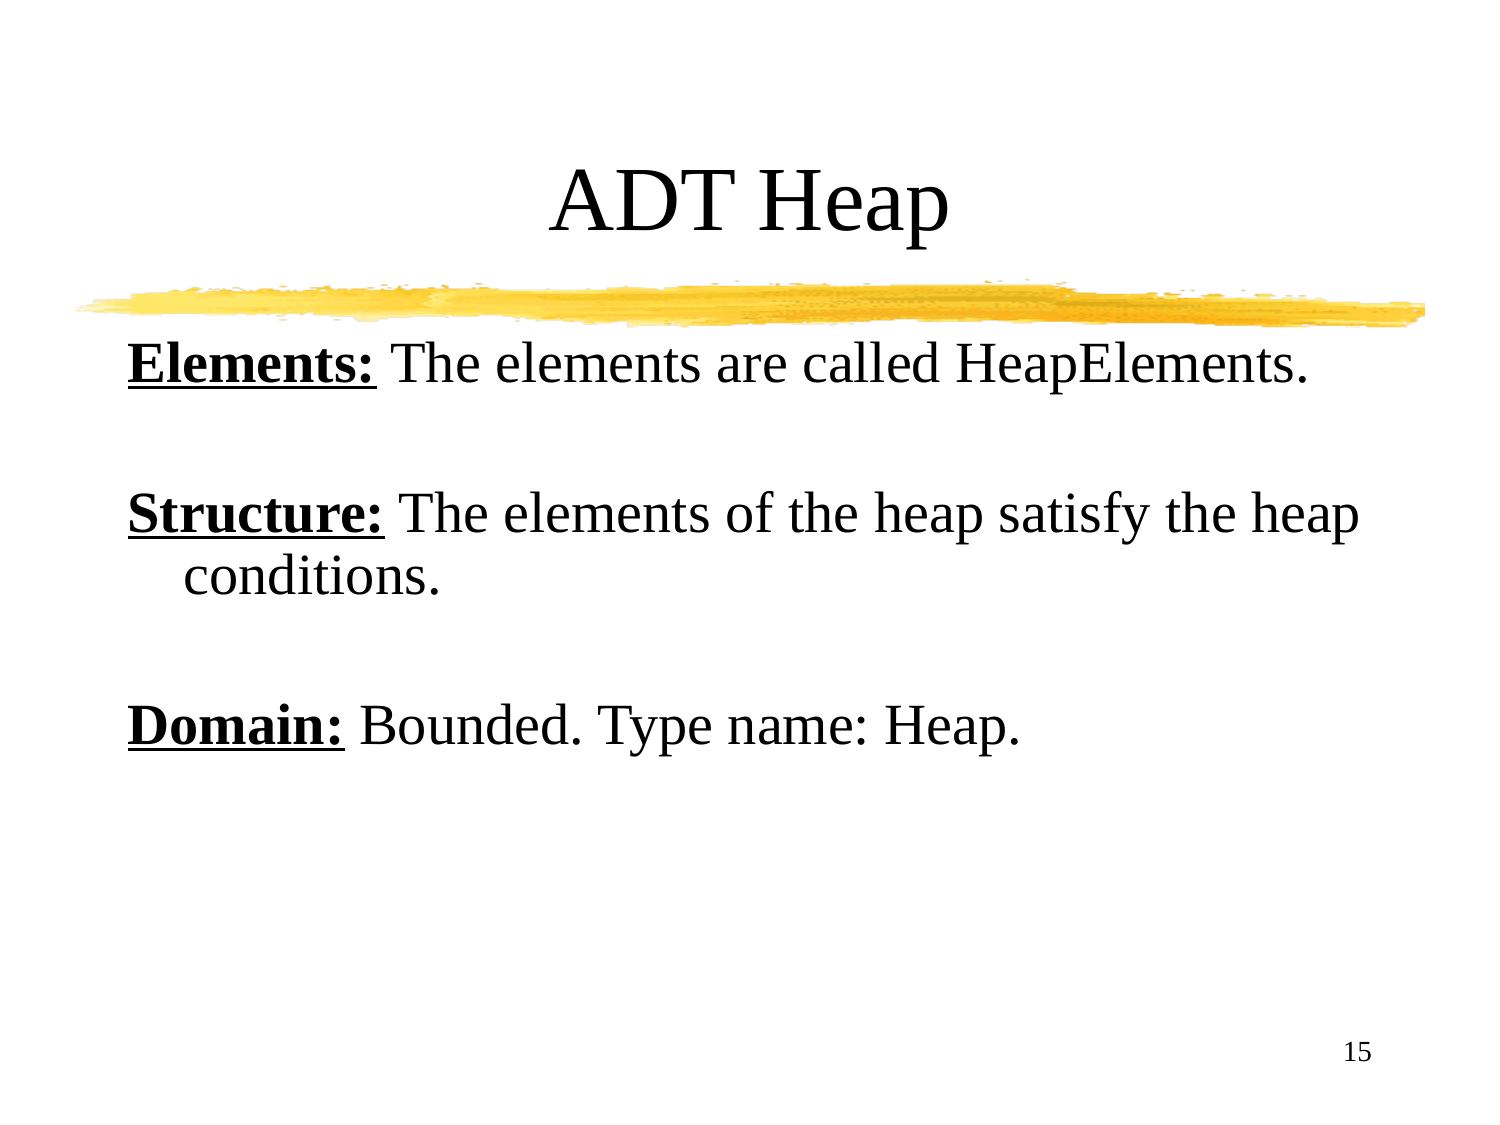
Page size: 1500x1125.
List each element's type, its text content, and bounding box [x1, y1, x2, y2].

title ADT Heap [112, 99, 1388, 288]
list Elements: The elements are called HeapElements. Structure: The elements of the heap satisfy the heap conditions. Domain: Bounded. Type name: Heap. [112, 324, 1388, 1001]
picture [75, 274, 1425, 338]
slide_number 15 [1074, 1024, 1388, 1101]
